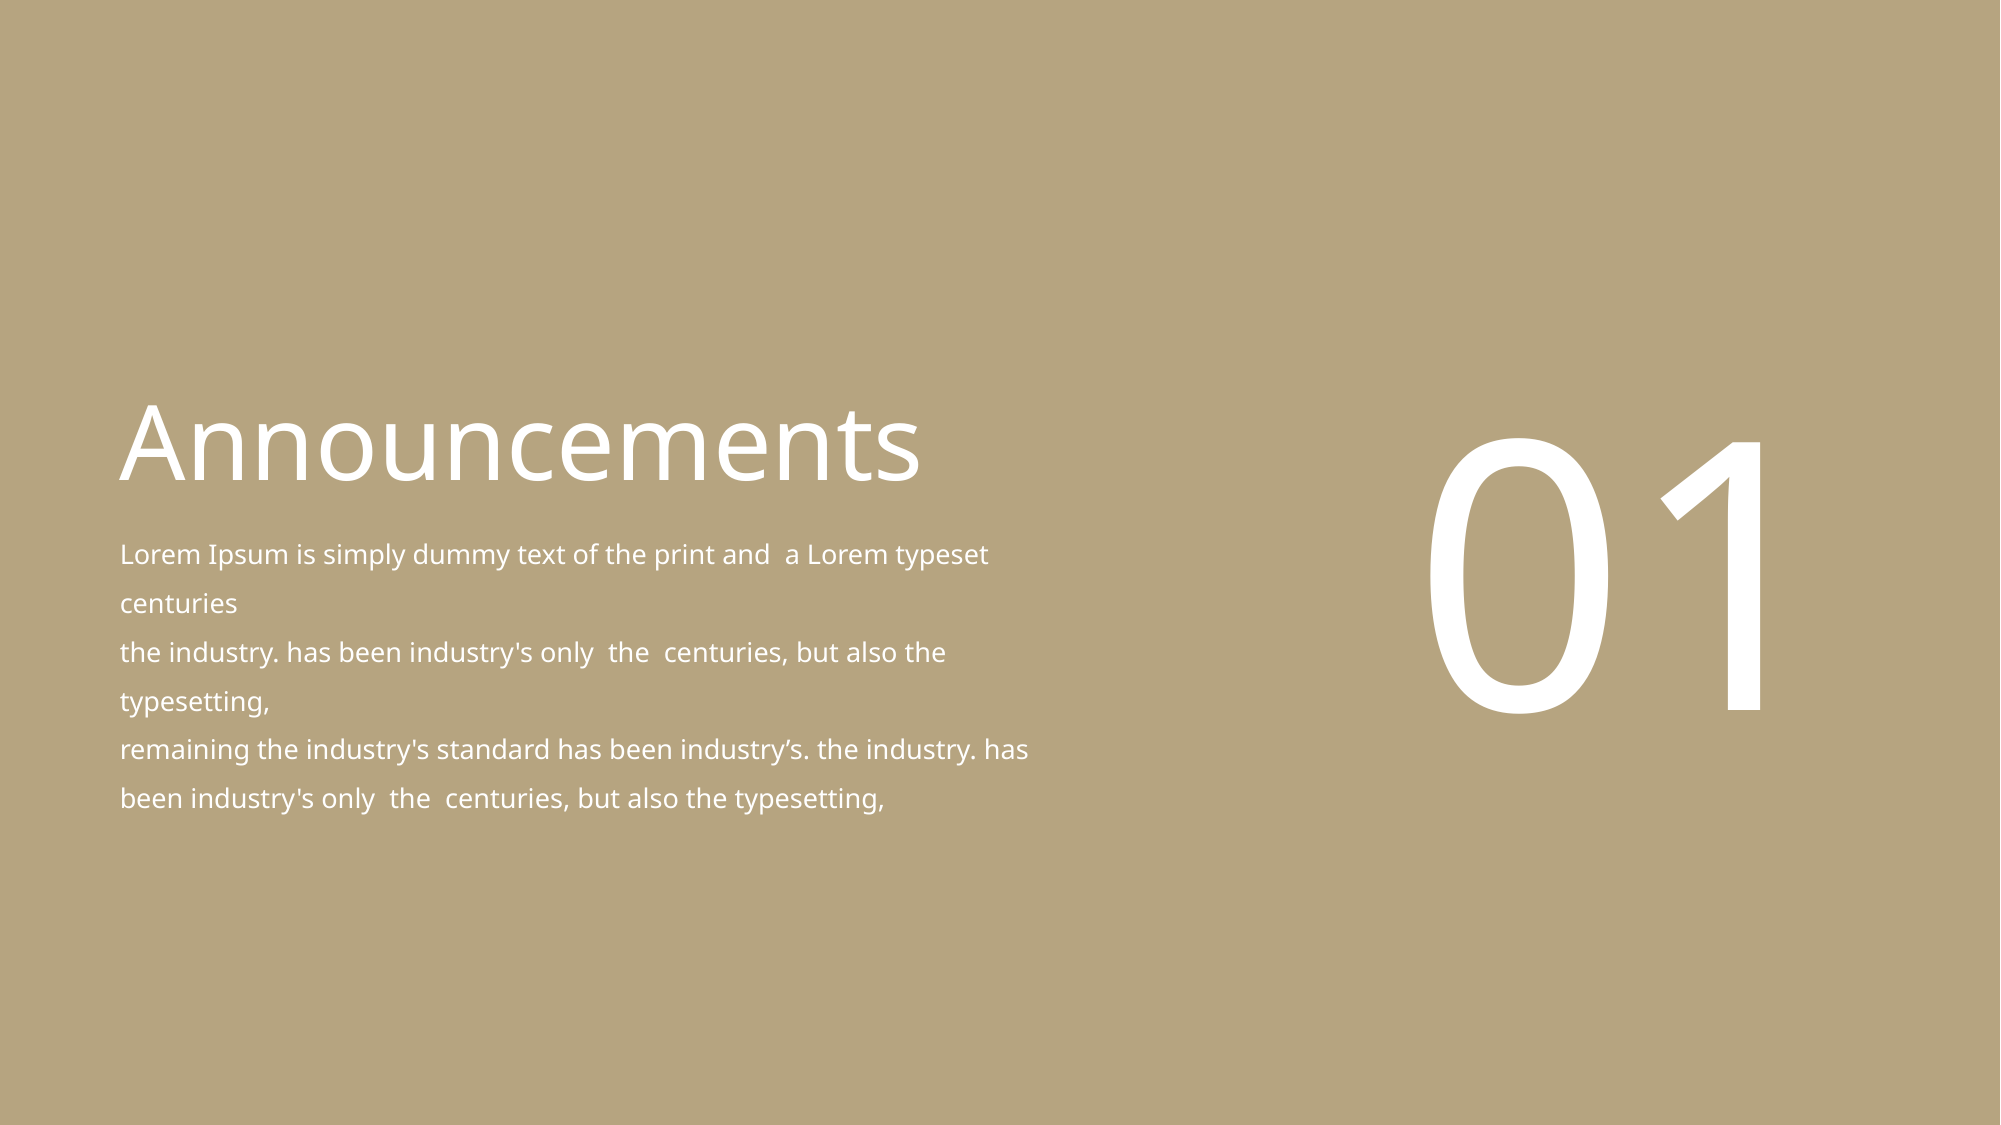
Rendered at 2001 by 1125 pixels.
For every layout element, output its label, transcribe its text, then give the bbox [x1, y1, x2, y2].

text_box 01 [1397, 327, 1895, 793]
text_box Lorem Ipsum is simply dummy text of the print and a Lorem typeset centuries the industry. has been industry's only the centuries, but also the typesetting, remaining the industry's standard has been industry’s. the industry. has been industry's only the centuries, but also the typesetting, [104, 514, 1065, 822]
text_box Announcements [105, 393, 955, 508]
